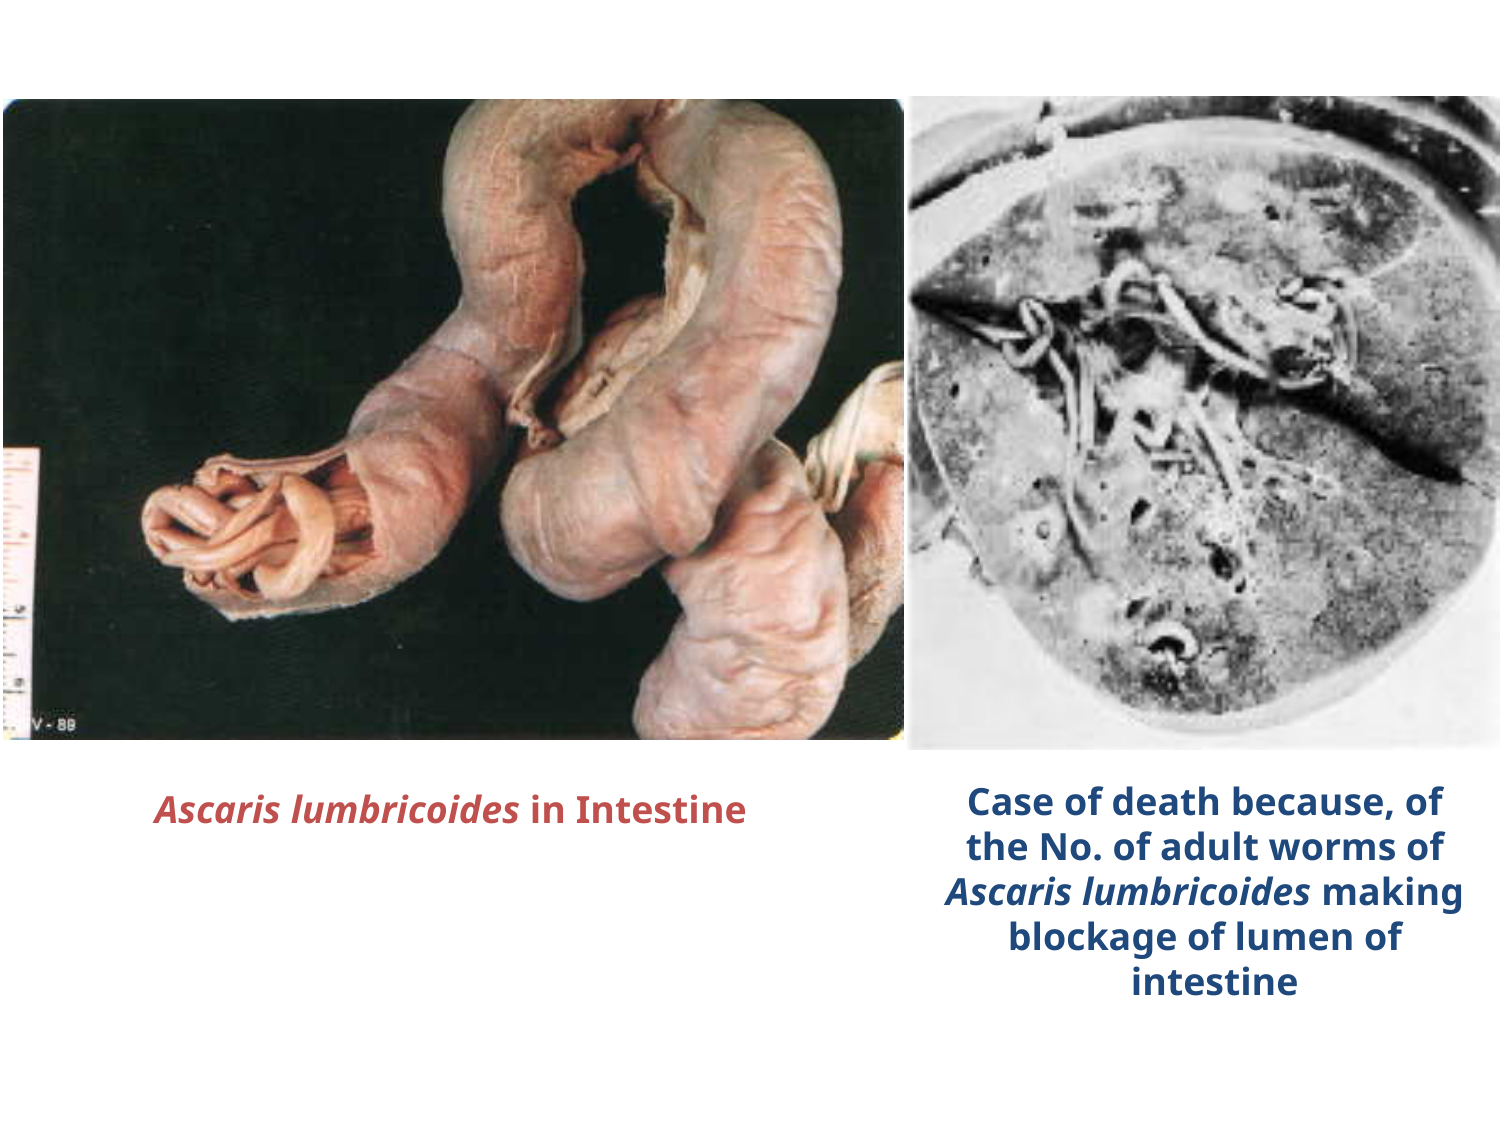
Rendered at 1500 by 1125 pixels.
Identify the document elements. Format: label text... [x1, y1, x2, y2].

picture [3, 99, 904, 741]
text_box Ascaris lumbricoides in Intestine [188, 783, 714, 834]
picture [906, 96, 1500, 751]
text_box Case of death because, of the No. of adult worms of Ascaris lumbricoides making blockage of lumen of intestine [916, 770, 1494, 1074]
